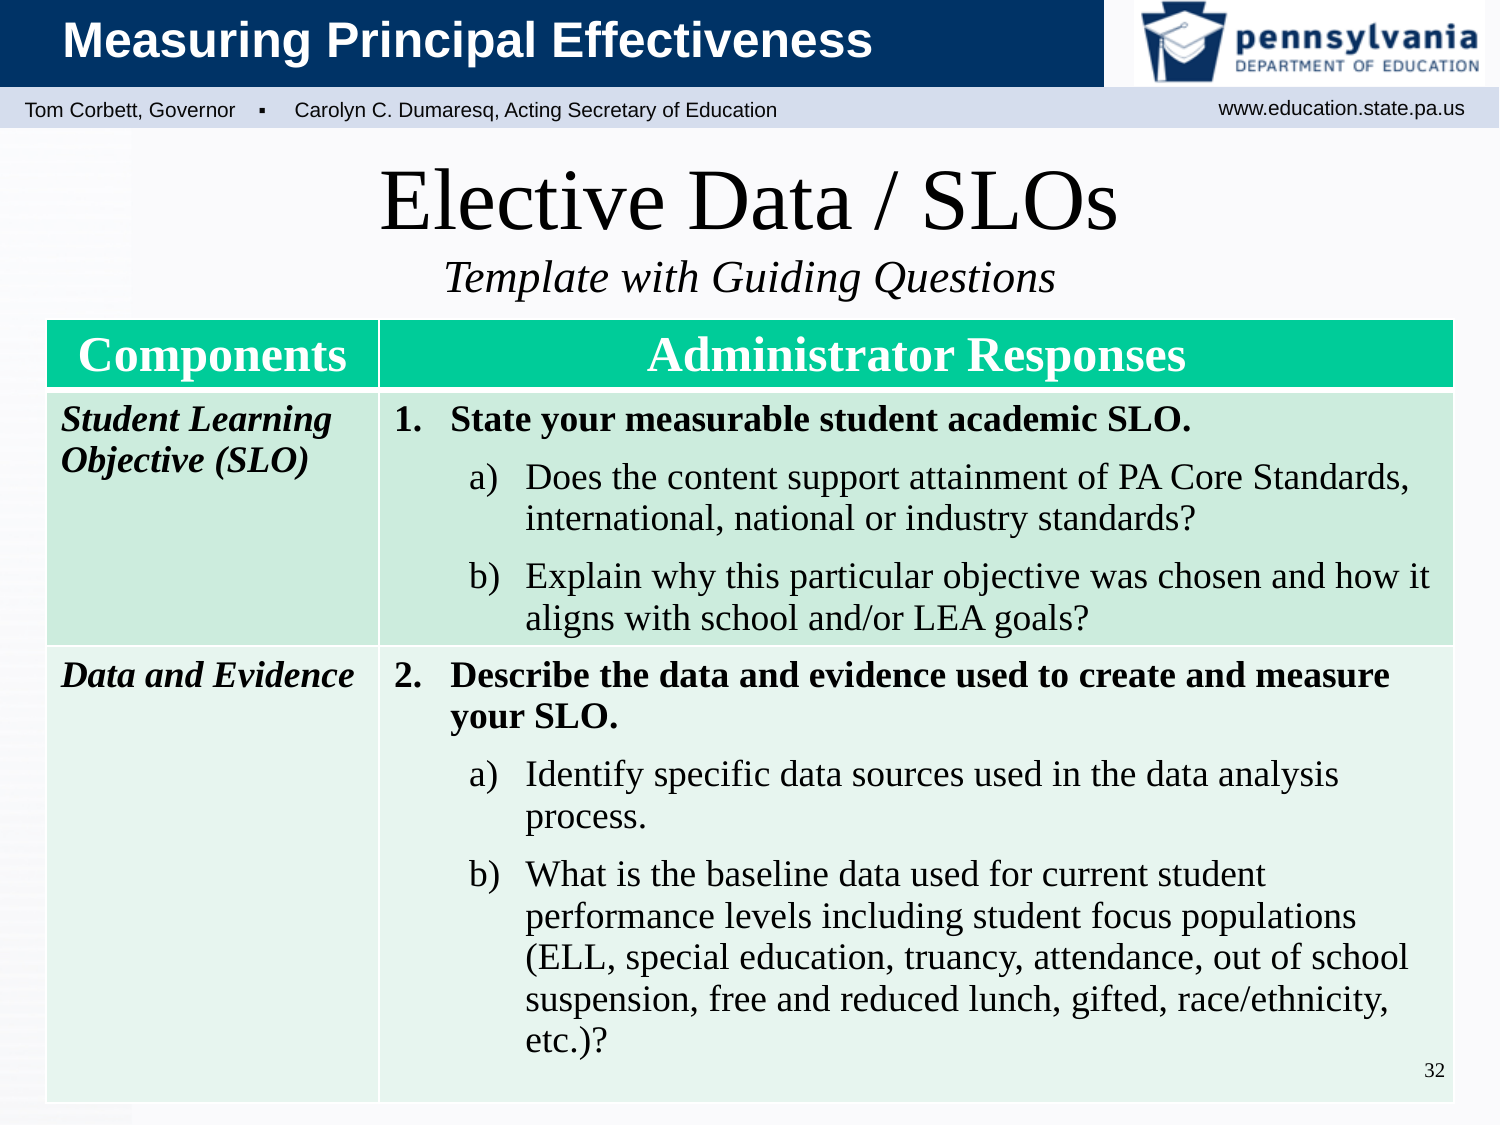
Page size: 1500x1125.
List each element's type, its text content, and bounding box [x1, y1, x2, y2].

table_cell Student Learning Objective (SLO) [47, 393, 378, 645]
table_cell State your measurable student academic SLO. Does the content support attainment of PA Core Standards, international, national or industry standards? Explain why this particular objective was chosen and how it aligns with school and/or LEA goals? [380, 393, 1453, 645]
table_cell Data and Evidence [47, 647, 378, 1102]
title Elective Data / SLOs Template with Guiding Questions [75, 134, 1425, 271]
picture [0, 0, 1500, 1125]
table_header Components [47, 320, 378, 387]
table_cell Describe the data and evidence used to create and measure your SLO. Identify specific data sources used in the data analysis process. What is the baseline data used for current student performance levels including student focus populations (ELL, special education, truancy, attendance, out of school suspension, free and reduced lunch, gifted, race/ethnicity, etc.)? [380, 647, 1453, 1102]
text_box 32 [1409, 1049, 1478, 1110]
table_header Administrator Responses [380, 320, 1453, 387]
